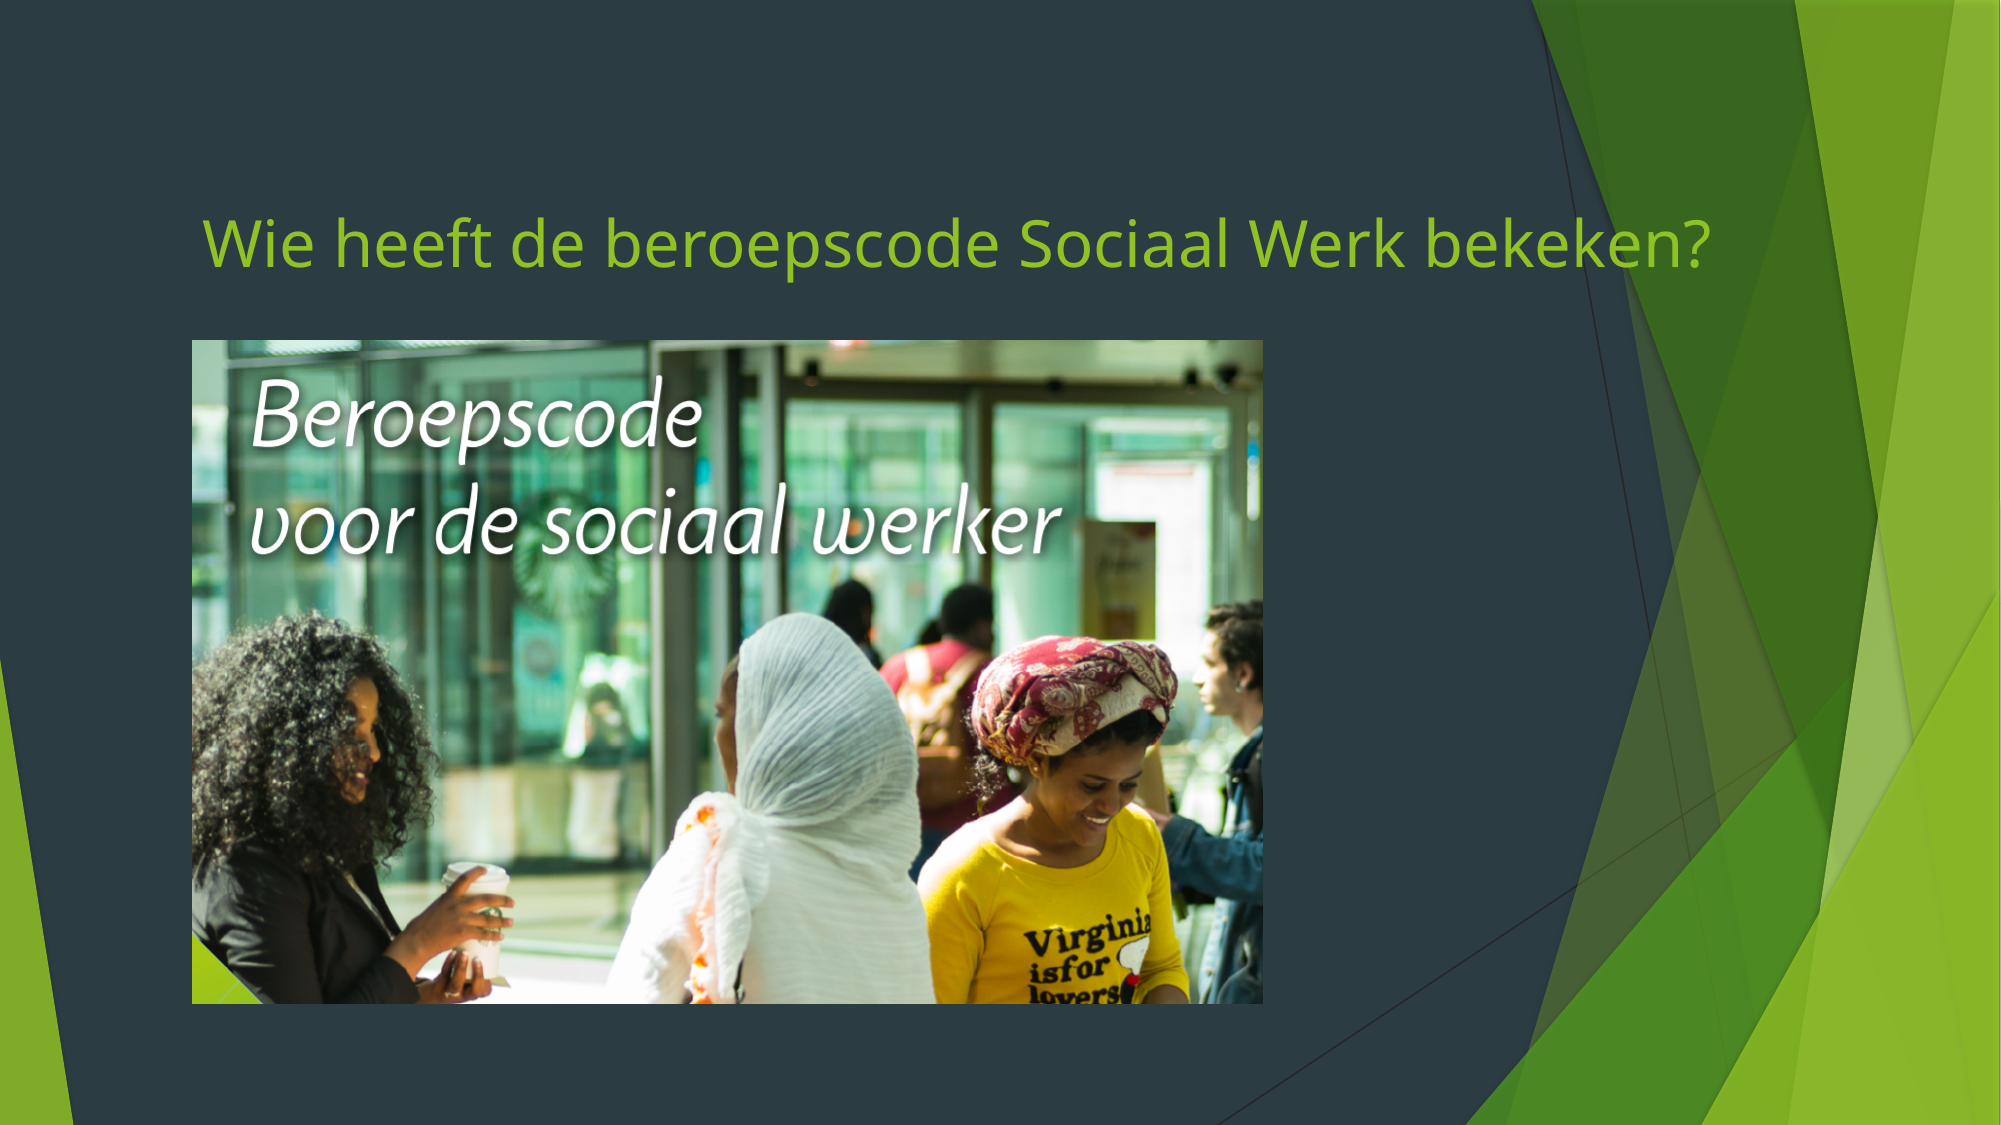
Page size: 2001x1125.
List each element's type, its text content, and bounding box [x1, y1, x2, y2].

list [192, 340, 1263, 1004]
title Wie heeft de beroepscode Sociaal Werk bekeken? [187, 195, 1808, 418]
